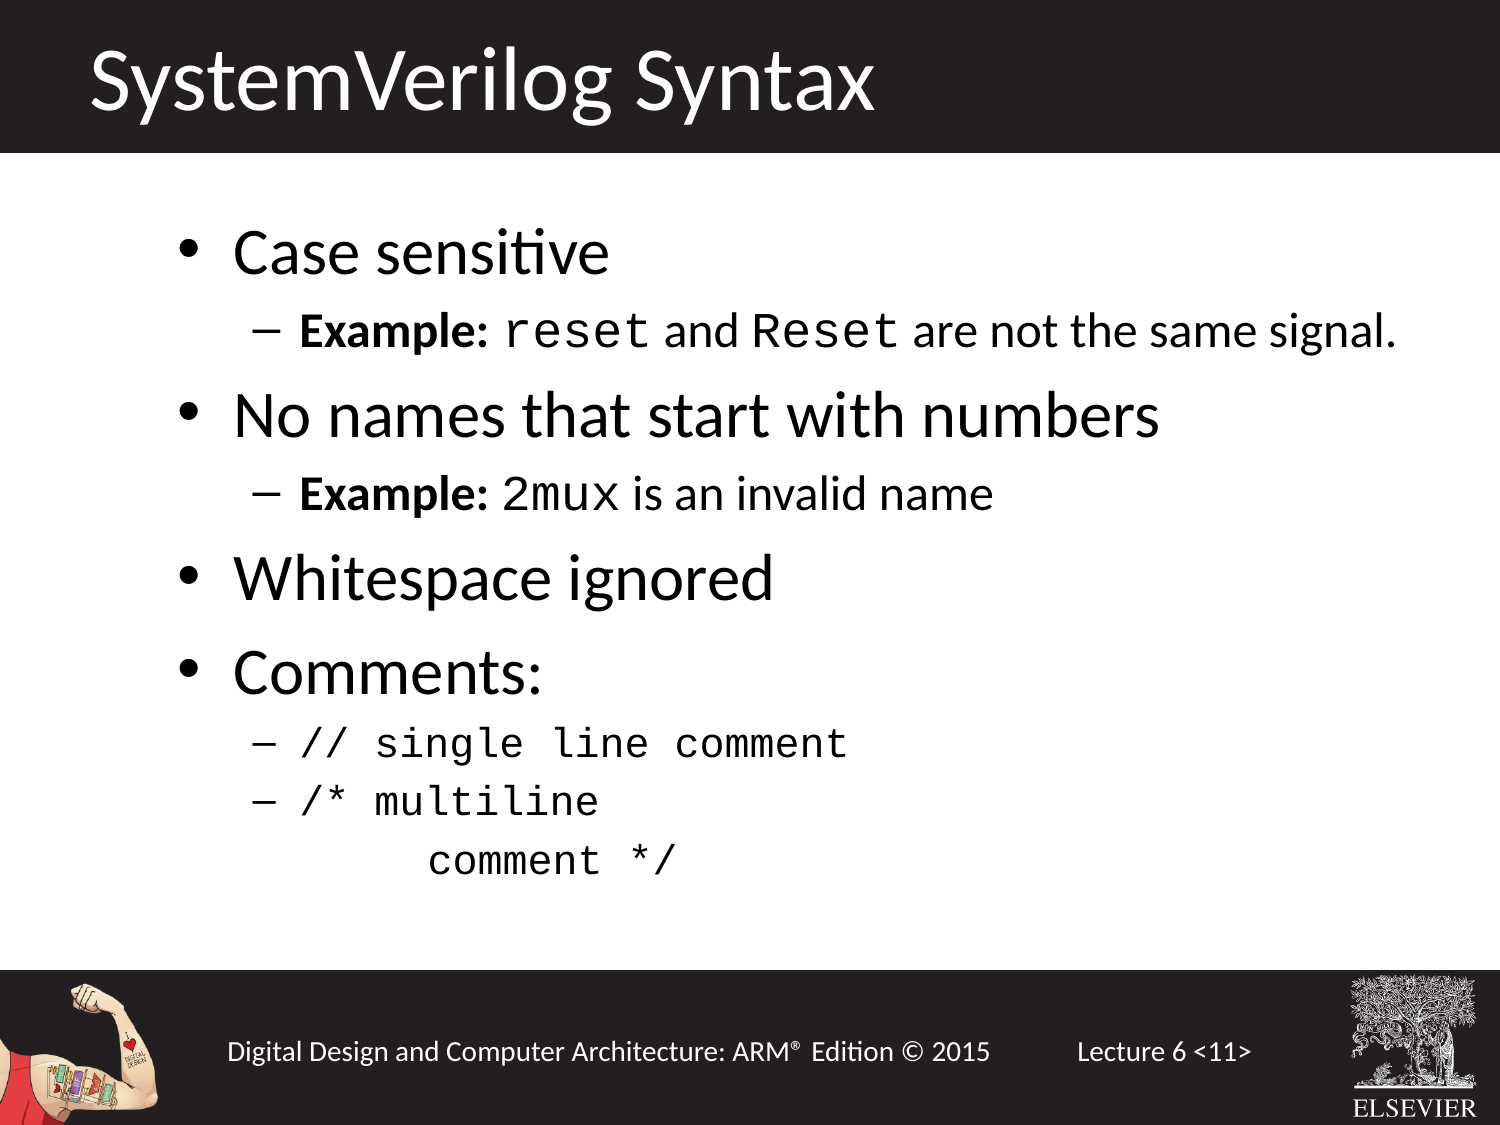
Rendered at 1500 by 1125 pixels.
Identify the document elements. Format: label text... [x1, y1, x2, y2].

list Case sensitive Example: reset and Reset are not the same signal. No names that start with numbers Example: 2mux is an invalid name Whitespace ignored Comments: // single line comment /* multiline comment */ [162, 200, 1438, 1013]
picture [1350, 974, 1477, 1117]
text_box SystemVerilog Syntax [75, 11, 1375, 136]
picture [0, 979, 163, 1125]
